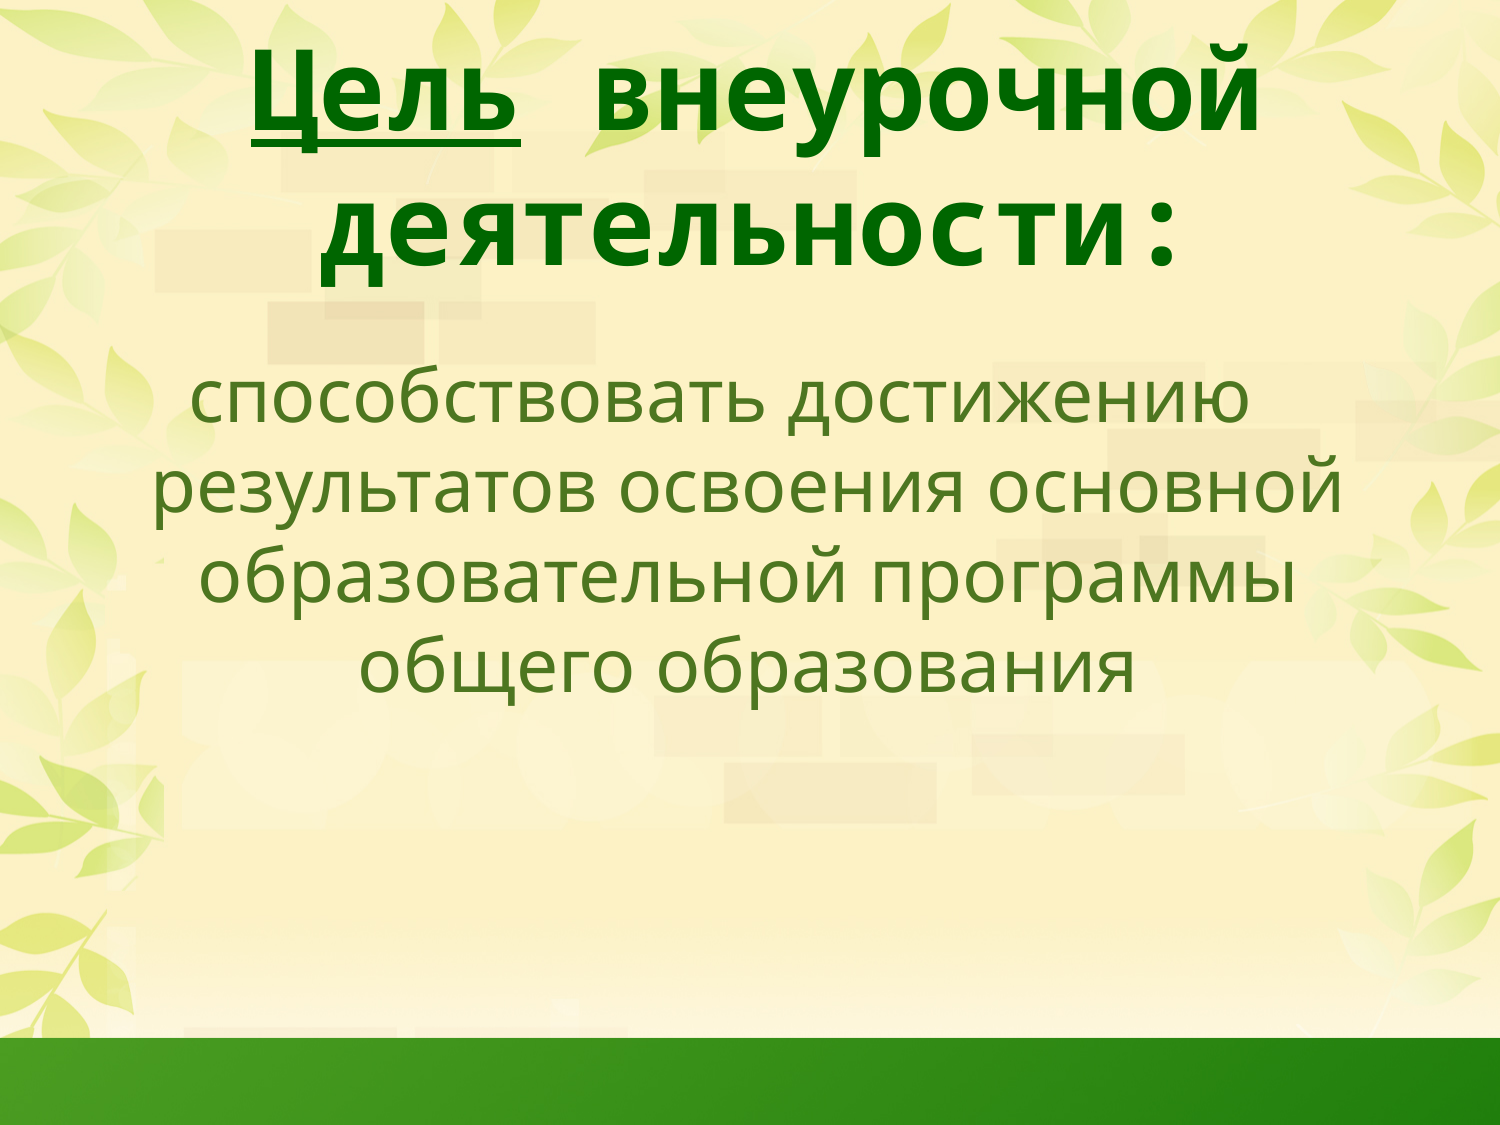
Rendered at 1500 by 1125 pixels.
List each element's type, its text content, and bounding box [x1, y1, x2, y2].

picture [0, 0, 1500, 1125]
title Цель внеурочной деятельности: [82, 93, 1432, 213]
list способствовать достижению результатов освоения основной образовательной программы общего образования [46, 339, 1395, 938]
